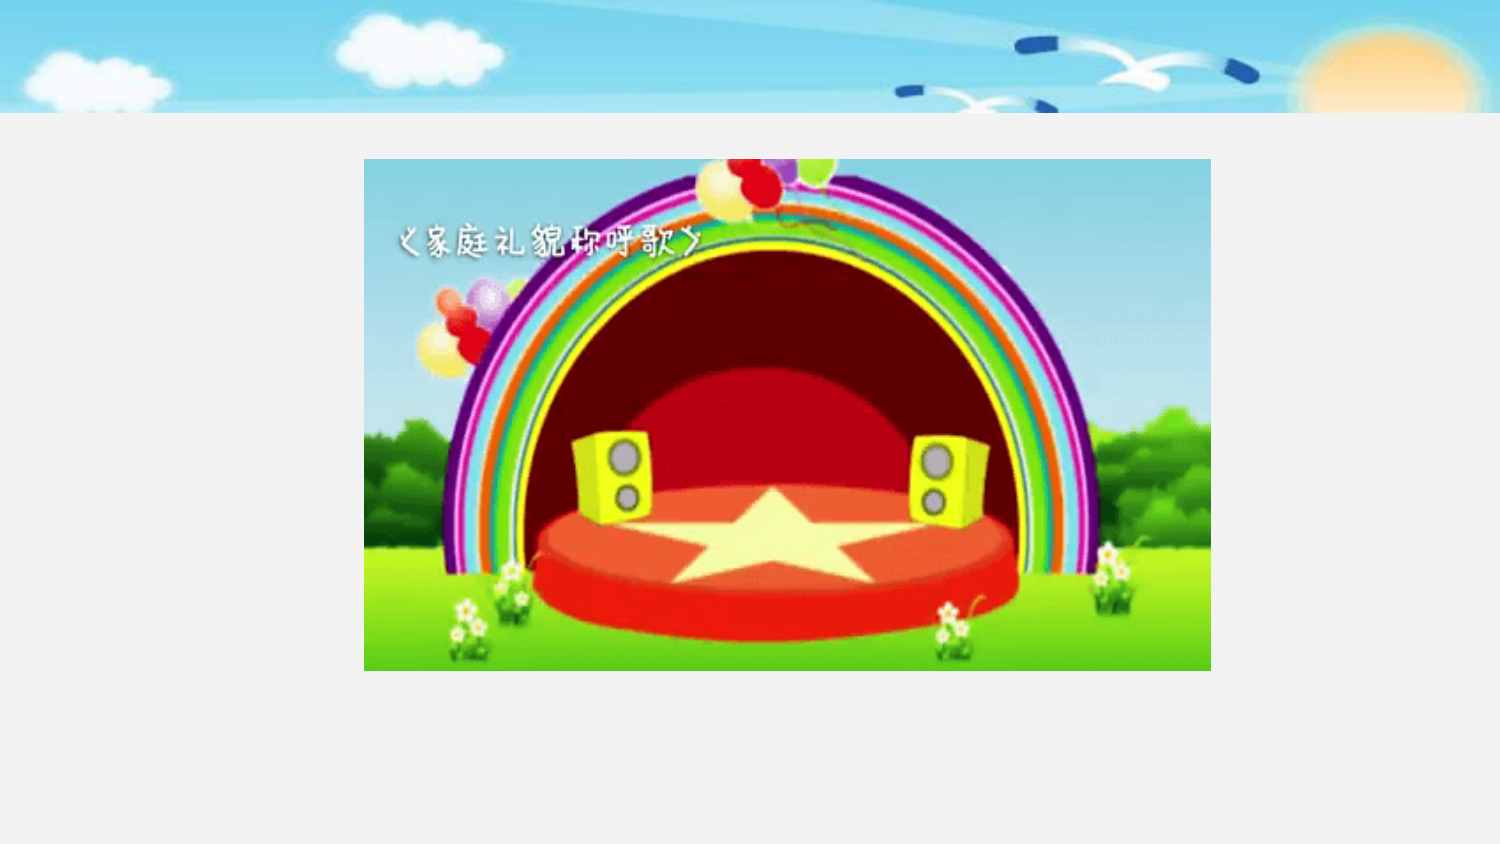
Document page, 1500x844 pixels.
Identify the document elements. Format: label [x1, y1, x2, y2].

picture [364, 159, 1211, 671]
picture [0, 0, 1500, 113]
